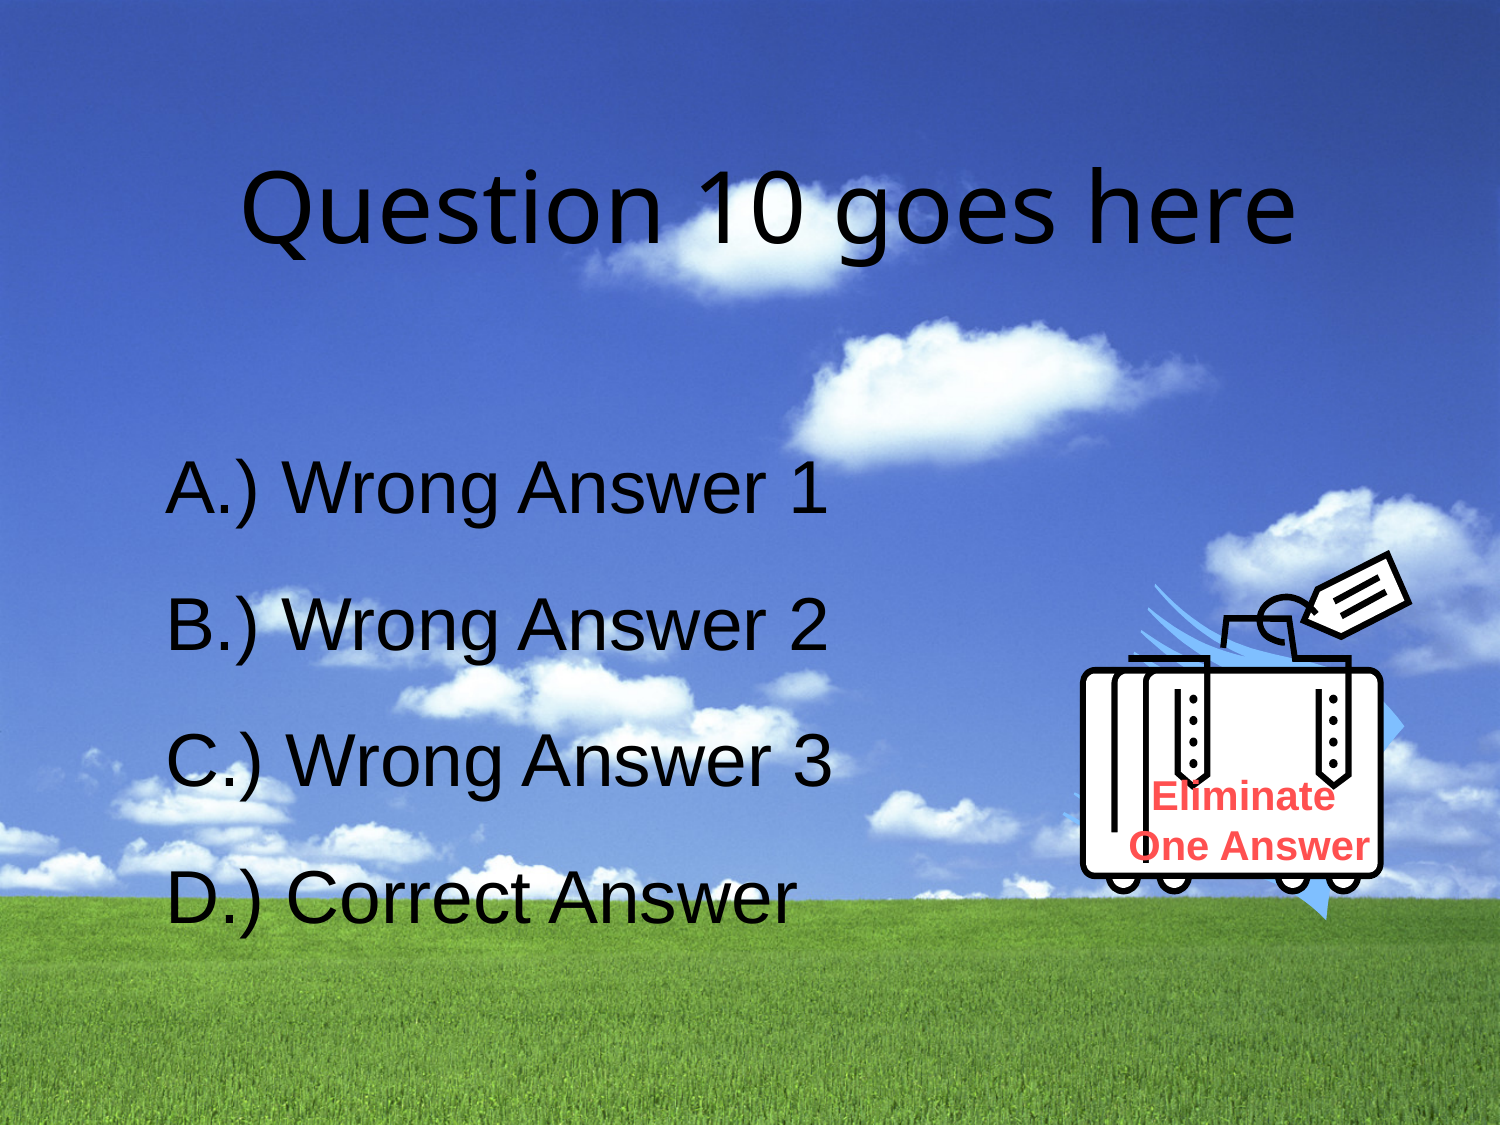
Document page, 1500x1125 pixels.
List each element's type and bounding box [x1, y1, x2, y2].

text_box [1062, 549, 1413, 921]
picture [0, 0, 1500, 1125]
